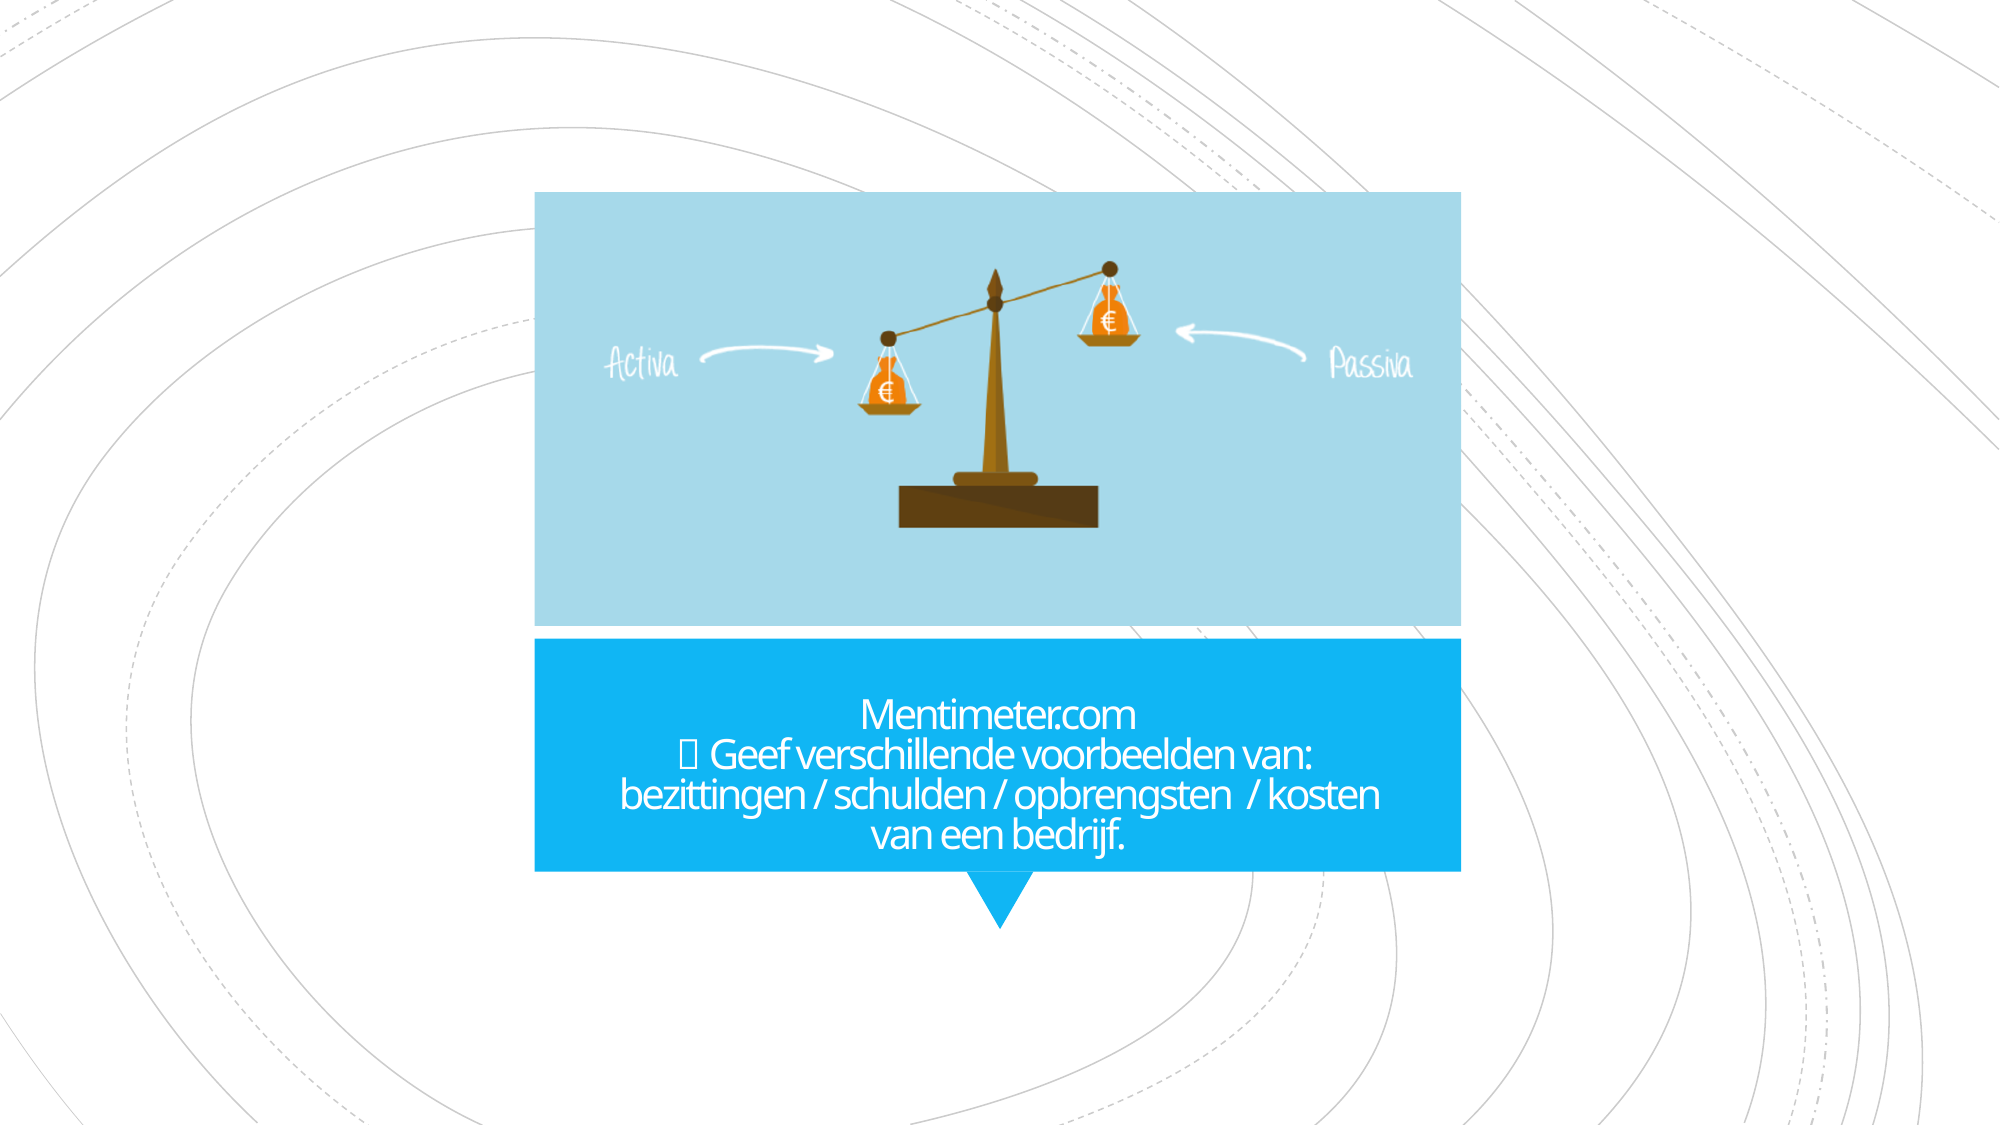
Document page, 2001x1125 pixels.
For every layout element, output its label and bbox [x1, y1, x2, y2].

picture [534, 192, 1462, 626]
text_box [534, 638, 1462, 930]
text_box [0, 0, 2000, 1125]
